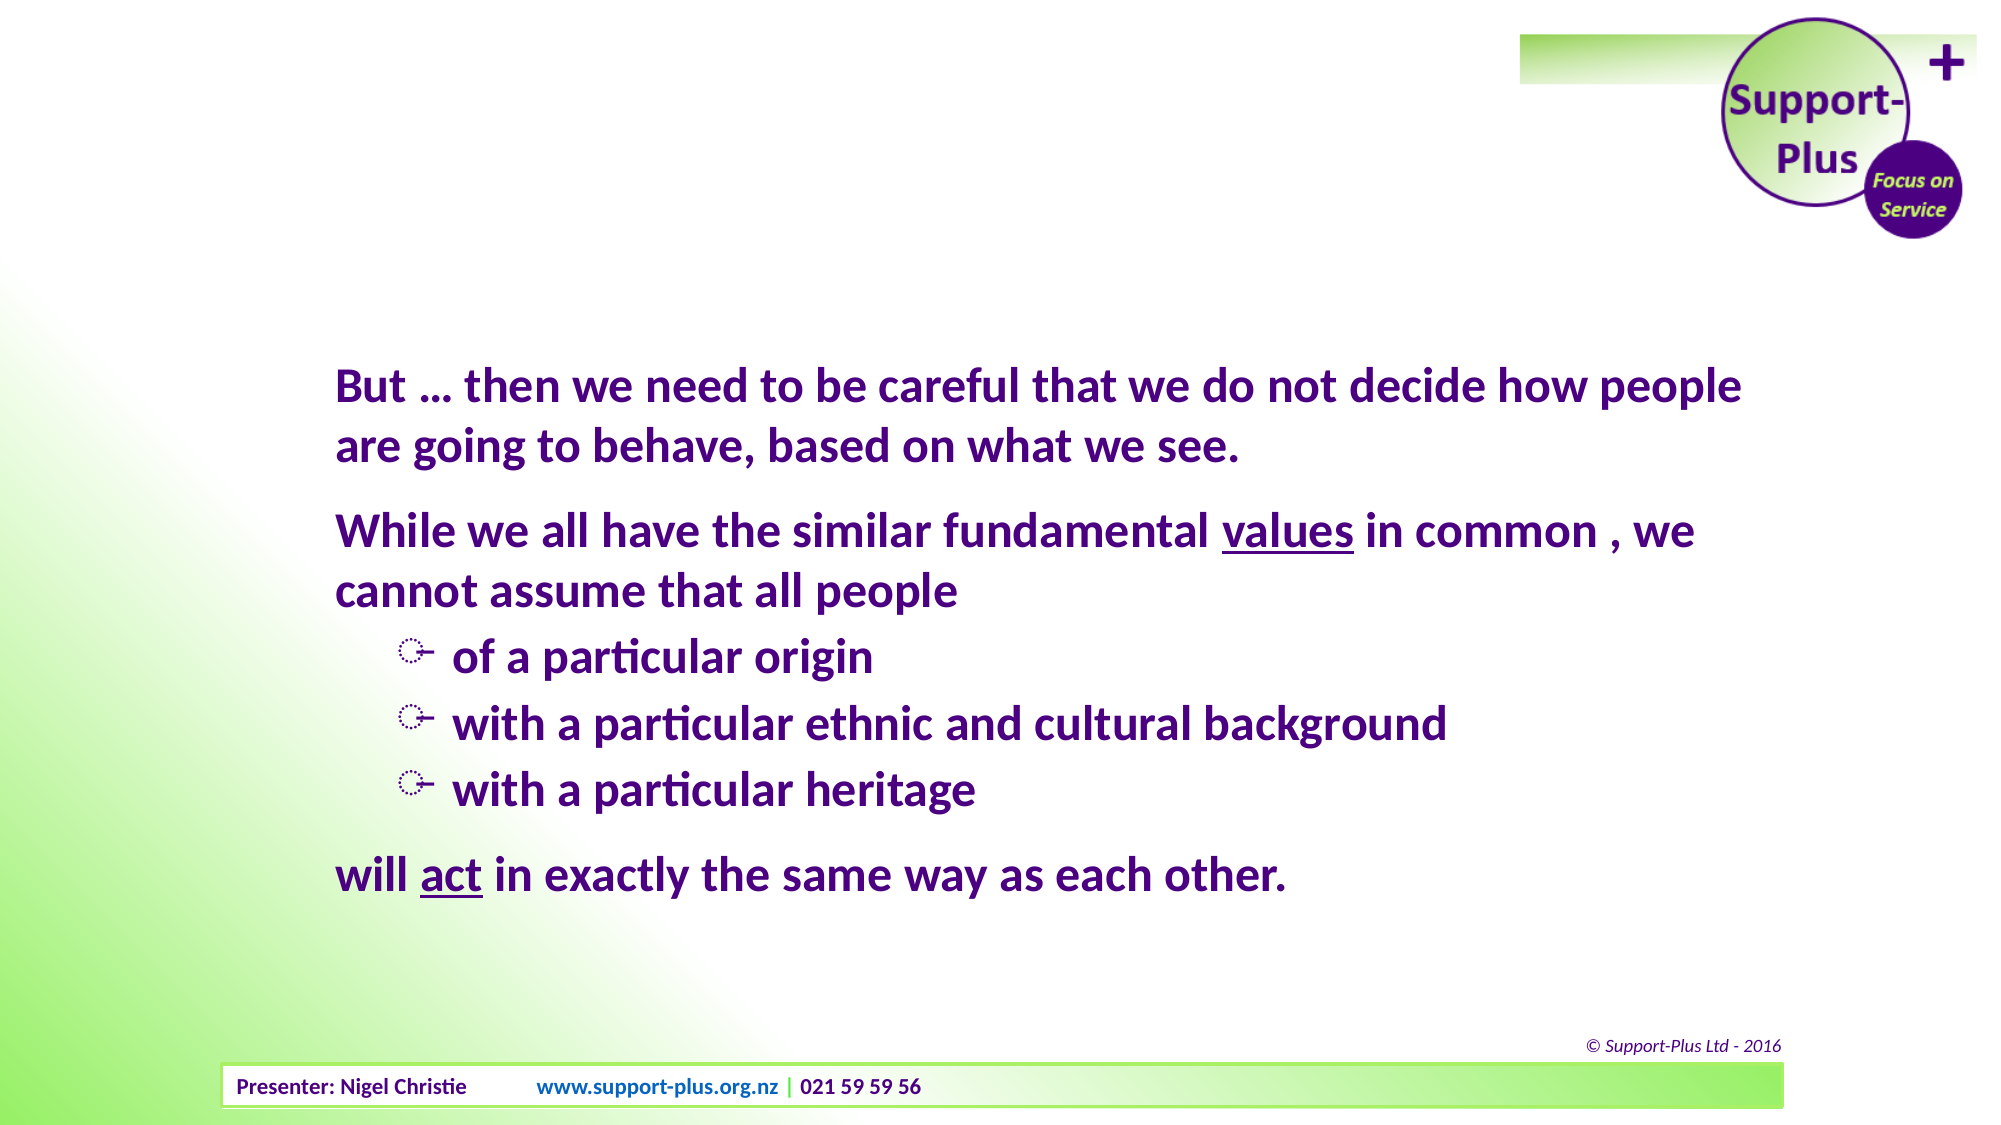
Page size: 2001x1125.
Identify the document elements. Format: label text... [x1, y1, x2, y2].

text_box Presenter: Nigel Christie www.support-plus.org.nz | 021 59 59 56 [221, 1063, 1783, 1107]
text_box But … then we need to be careful that we do not decide how people are going to behave, based on what we see. While we all have the similar fundamental values in common , we cannot assume that all people of a particular origin with a particular ethnic and cultural background with a particular heritage will act in exactly the same way as each other. [320, 345, 1824, 909]
text_box © Support-Plus Ltd - 2016 [1570, 1026, 1819, 1064]
picture [1514, 15, 1983, 246]
